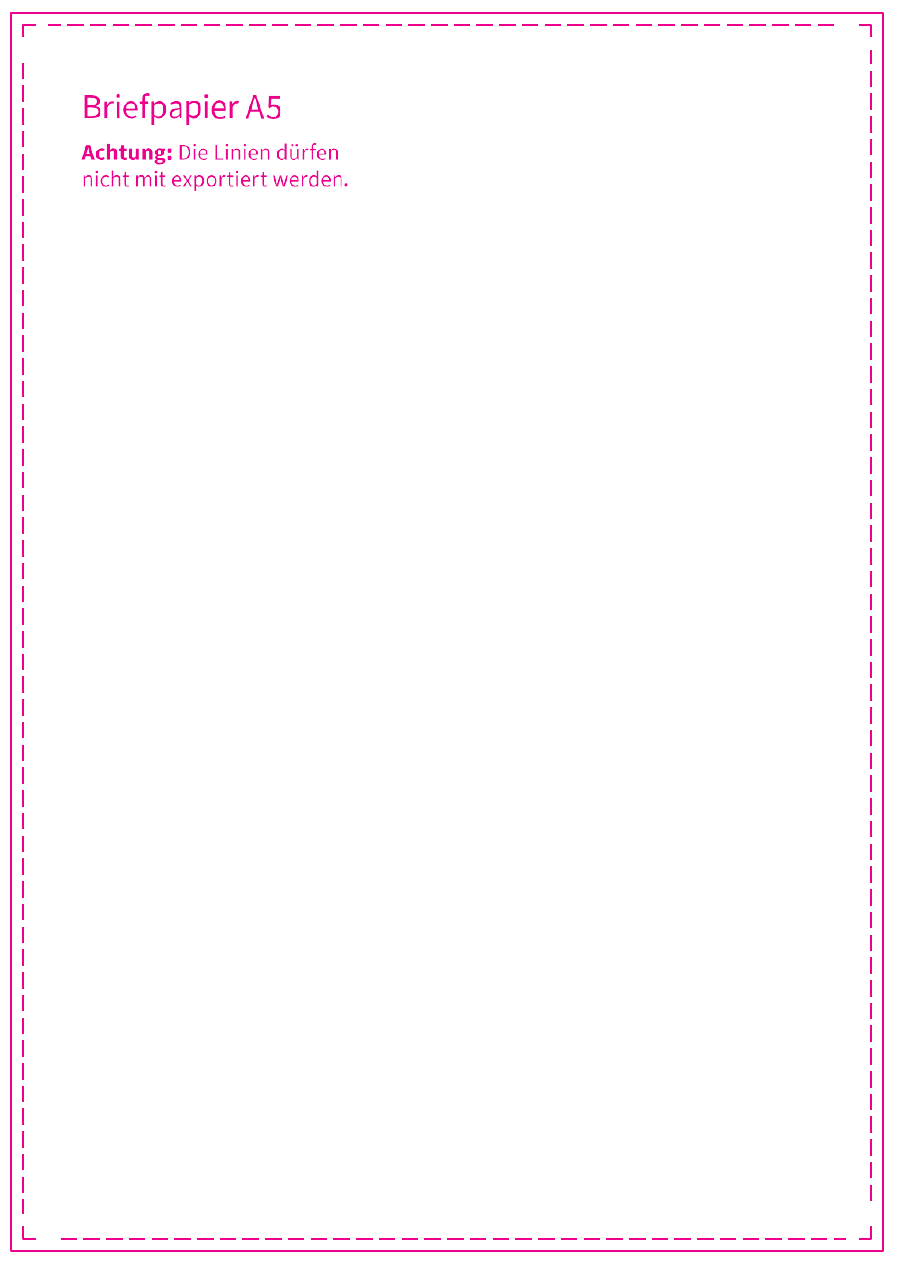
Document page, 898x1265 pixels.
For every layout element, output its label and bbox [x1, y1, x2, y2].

picture [84, 95, 101, 118]
picture [104, 94, 120, 118]
picture [186, 101, 201, 125]
picture [211, 100, 226, 119]
picture [81, 143, 342, 191]
picture [123, 93, 182, 125]
picture [245, 95, 281, 119]
